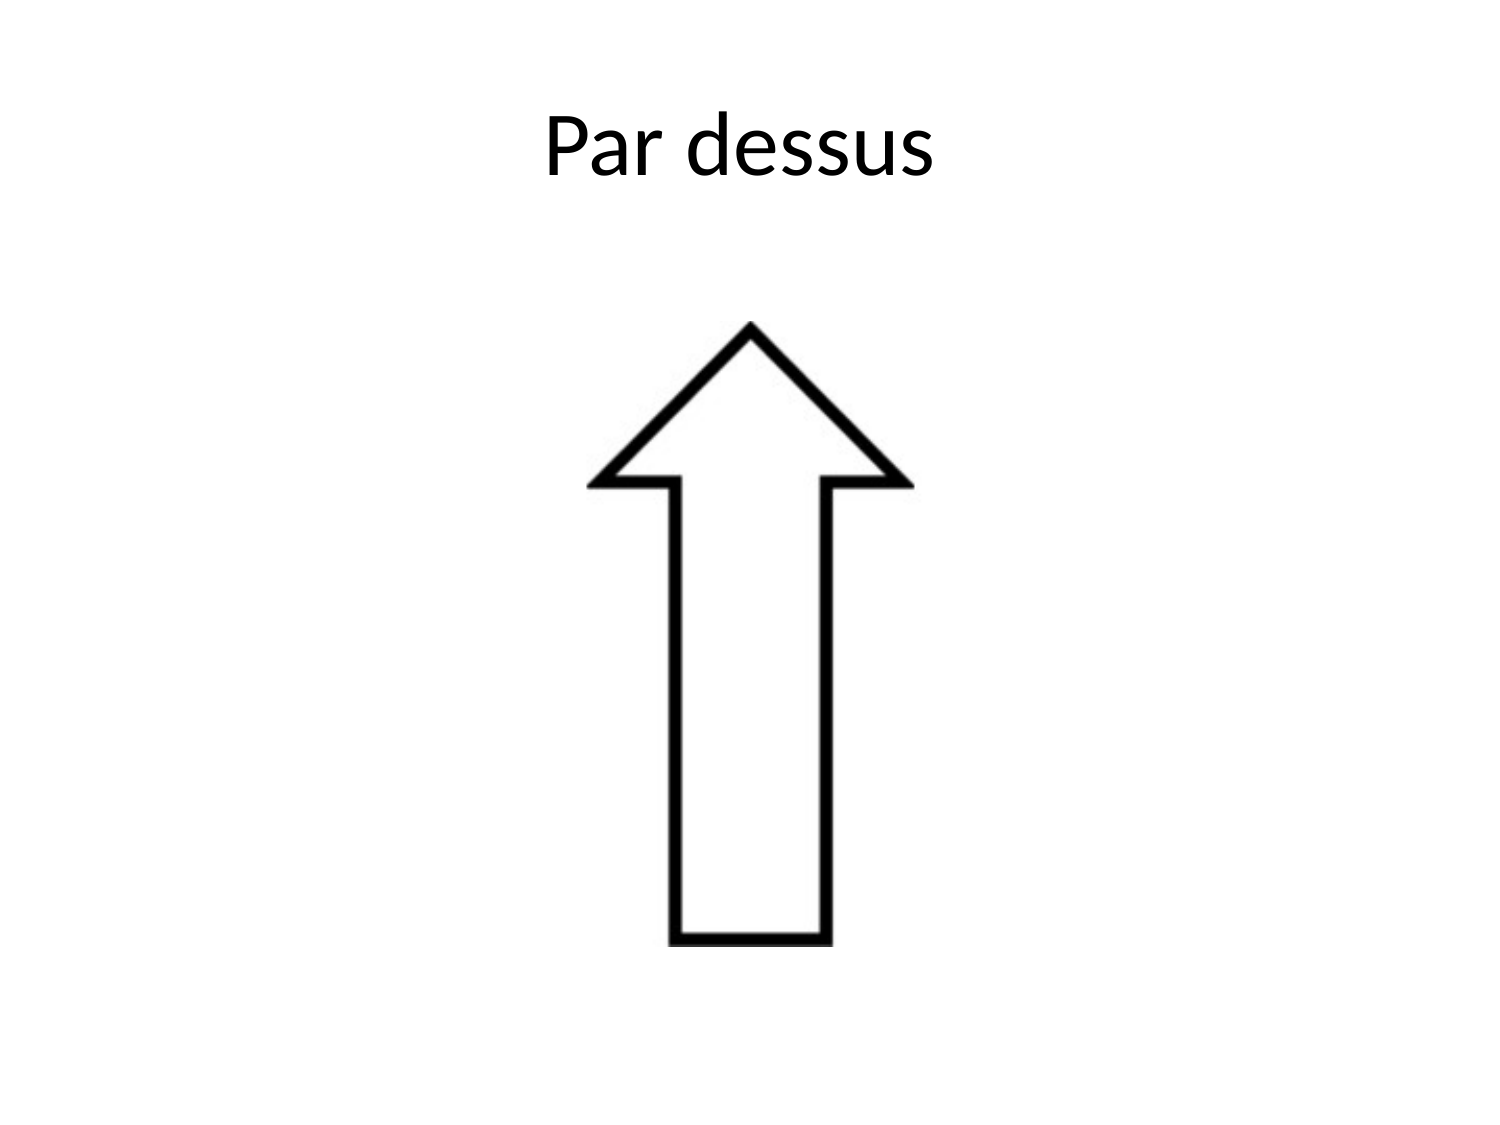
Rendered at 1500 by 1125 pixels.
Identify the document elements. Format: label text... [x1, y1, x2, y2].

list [437, 320, 1063, 947]
title Par dessus [75, 45, 1425, 233]
